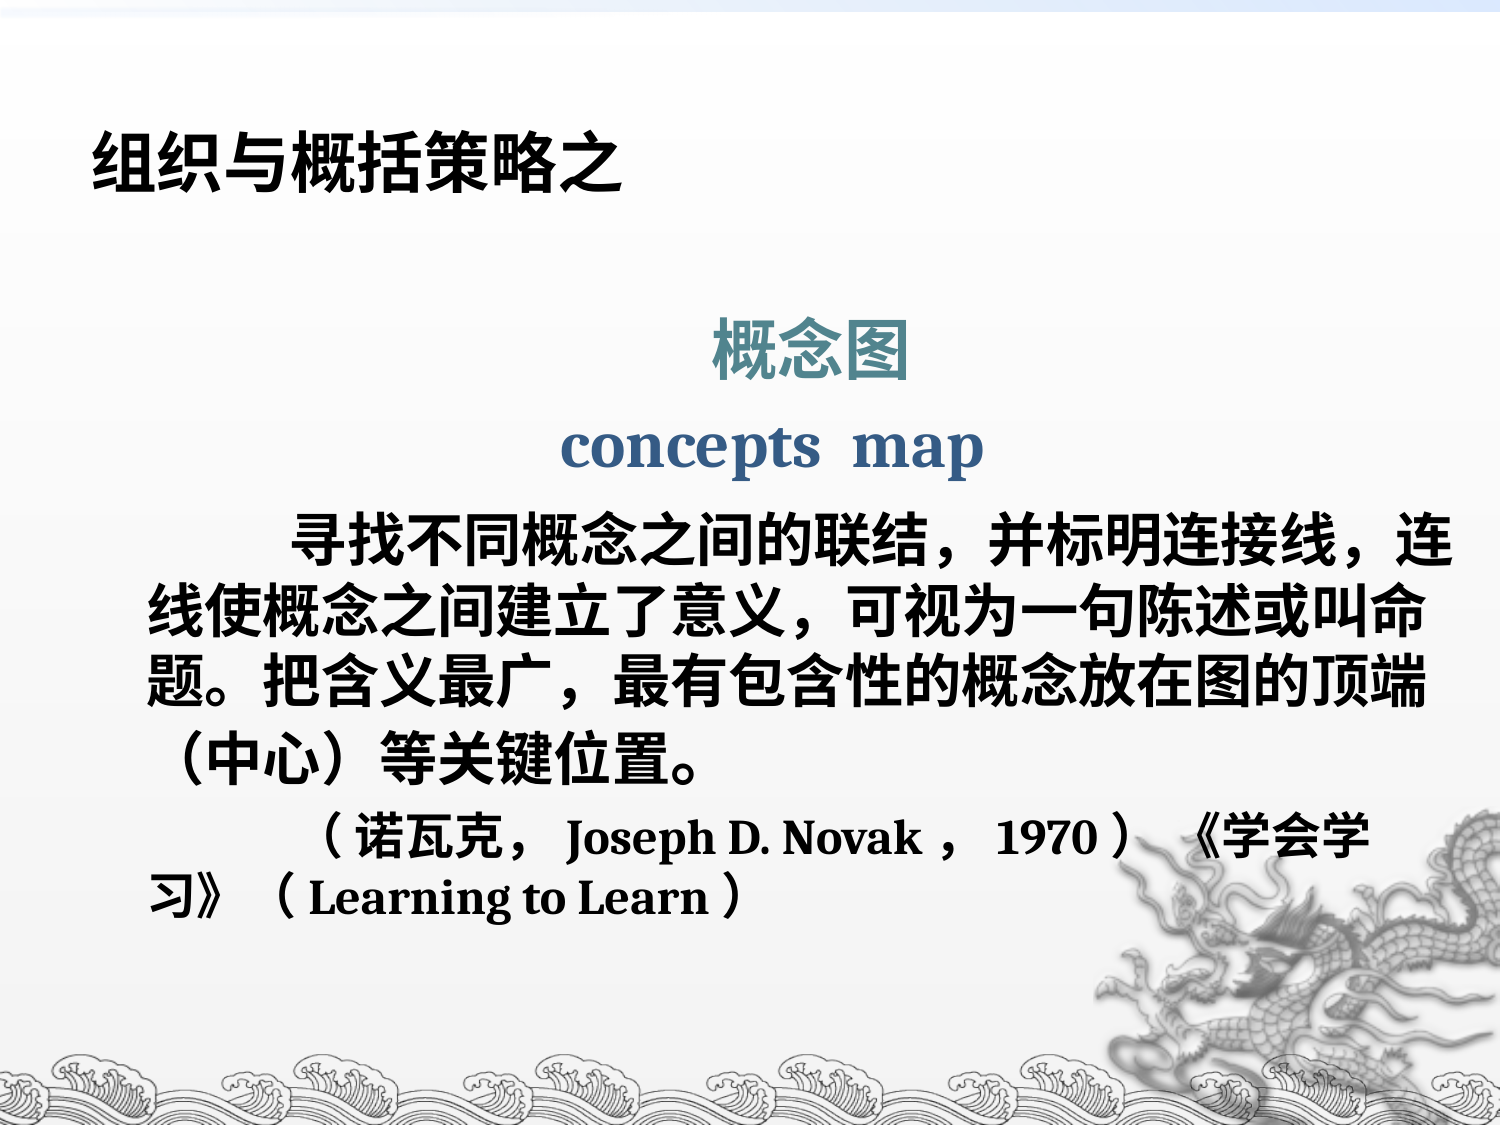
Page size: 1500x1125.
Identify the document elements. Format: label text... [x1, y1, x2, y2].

list 组织与概括策略之 概念图 concepts map 寻找不同概念之间的联结，并标明连接线，连线使概念之间建立了意义，可视为一句陈述或叫命题。把含义最广，最有包含性的概念放在图的顶端（中心）等关键位置。 （ 诺瓦克，Joseph D. Novak，1970） 《学会学习》（Learning to Learn） [74, 113, 1471, 1095]
